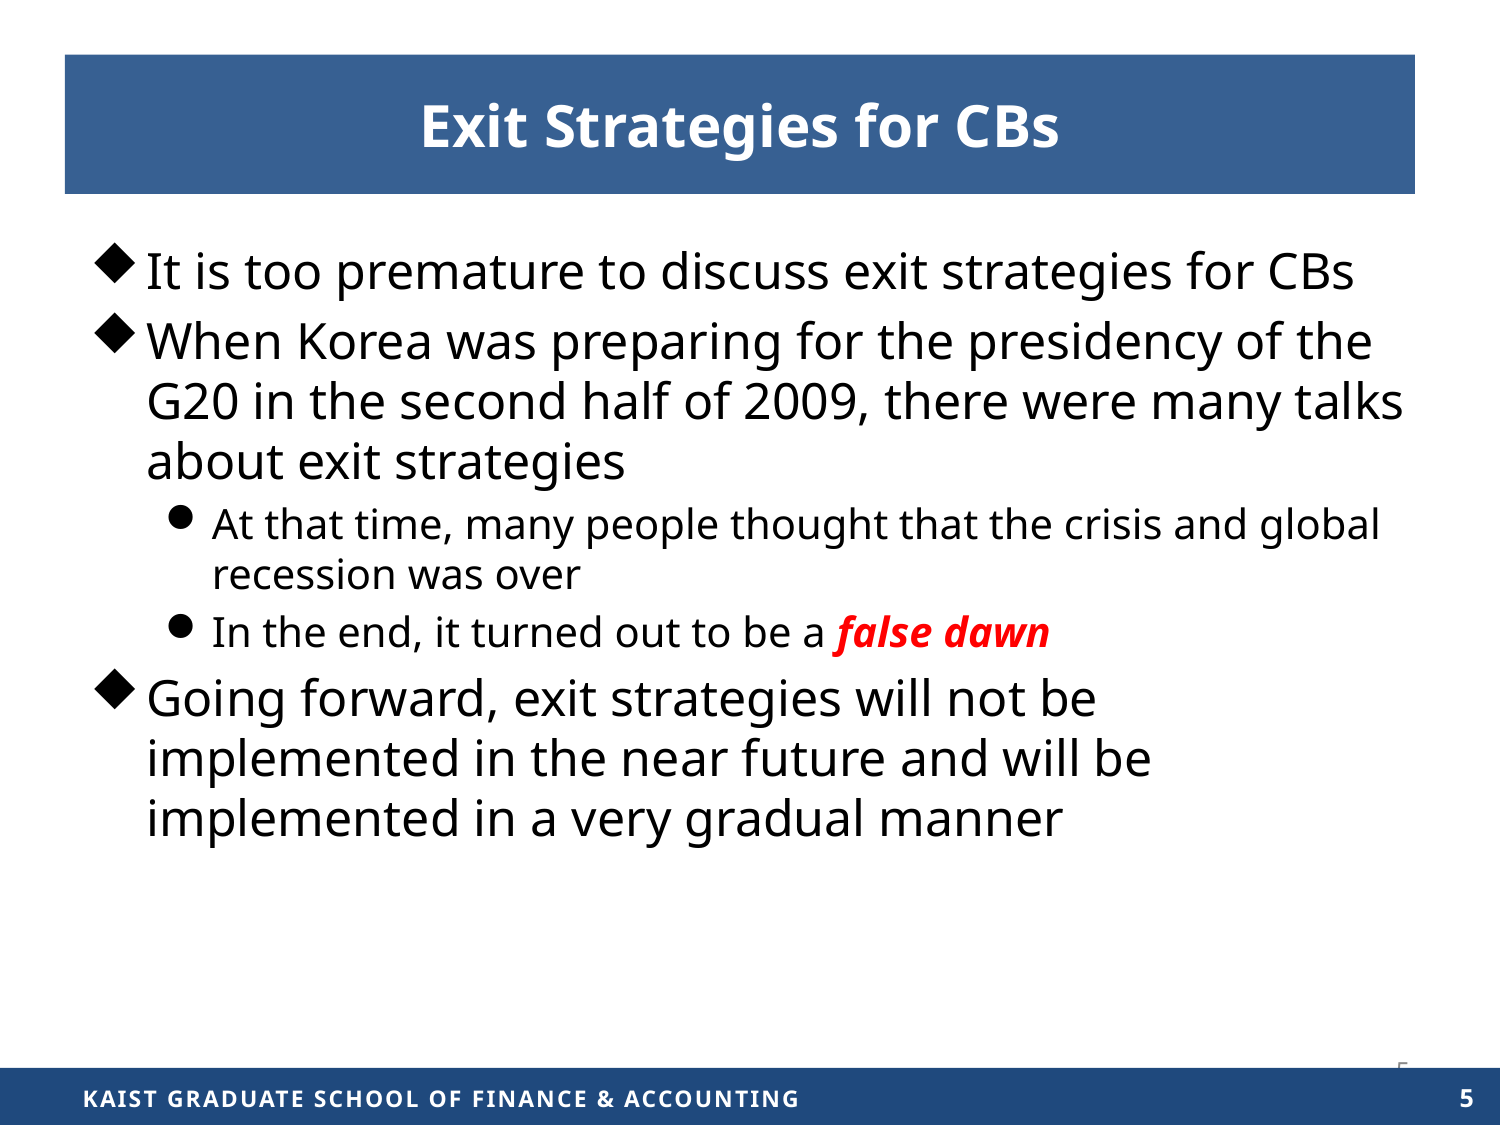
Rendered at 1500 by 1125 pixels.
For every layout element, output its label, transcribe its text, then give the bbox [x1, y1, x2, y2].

slide_number 5 [1074, 1042, 1425, 1103]
title Exit Strategies for CBs [64, 54, 1415, 194]
list It is too premature to discuss exit strategies for CBs When Korea was preparing for the presidency of the G20 in the second half of 2009, there were many talks about exit strategies At that time, many people thought that the crisis and global recession was over In the end, it turned out to be a false dawn Going forward, exit strategies will not be implemented in the near future and will be implemented in a very gradual manner [75, 231, 1425, 1035]
